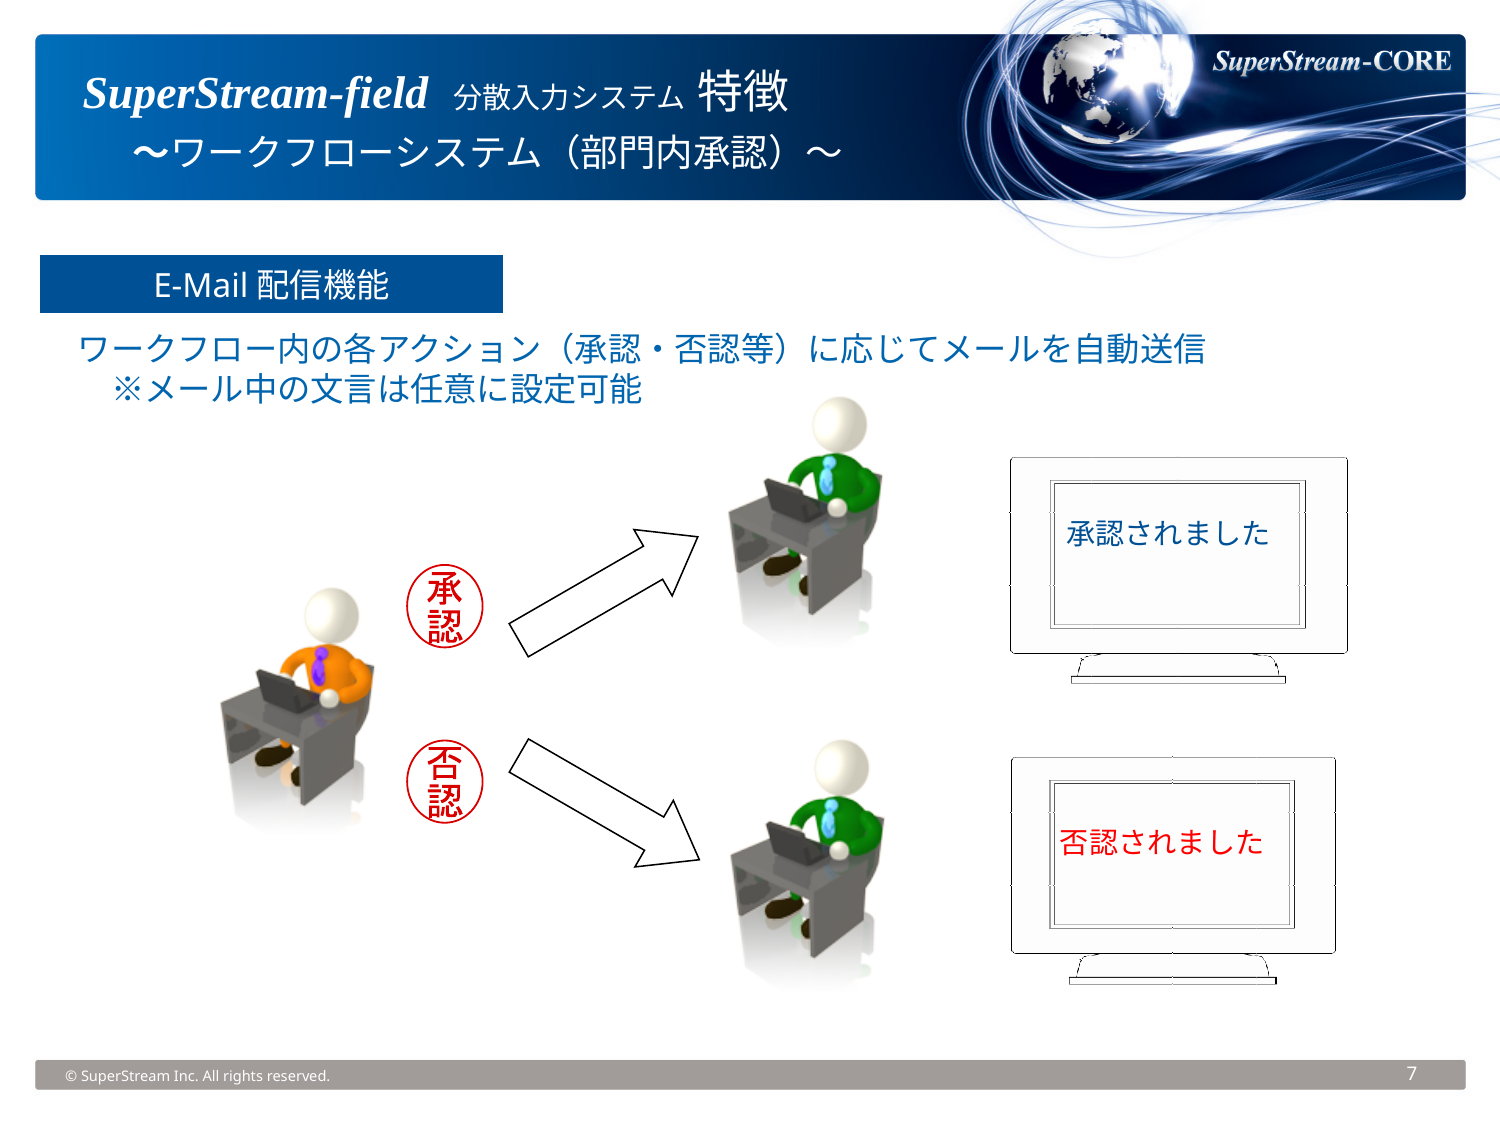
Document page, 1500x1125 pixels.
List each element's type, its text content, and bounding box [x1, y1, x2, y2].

slide_number 7 [1299, 1060, 1418, 1090]
text_box E-Mail配信機能 [41, 255, 502, 313]
text_box [509, 738, 700, 867]
text_box [509, 529, 698, 657]
title SuperStream-field 分散入力システム 特徴 ～ワークフローシステム（部門内承認）～ [82, 35, 1418, 201]
picture [0, 0, 1500, 1125]
footer © SuperStream Inc. All rights reserved. [50, 1059, 423, 1094]
text_box ワークフロー内の各アクション（承認・否認等）に応じてメールを自動送信 ※メール中の文言は任意に設定可能 [63, 320, 1222, 416]
